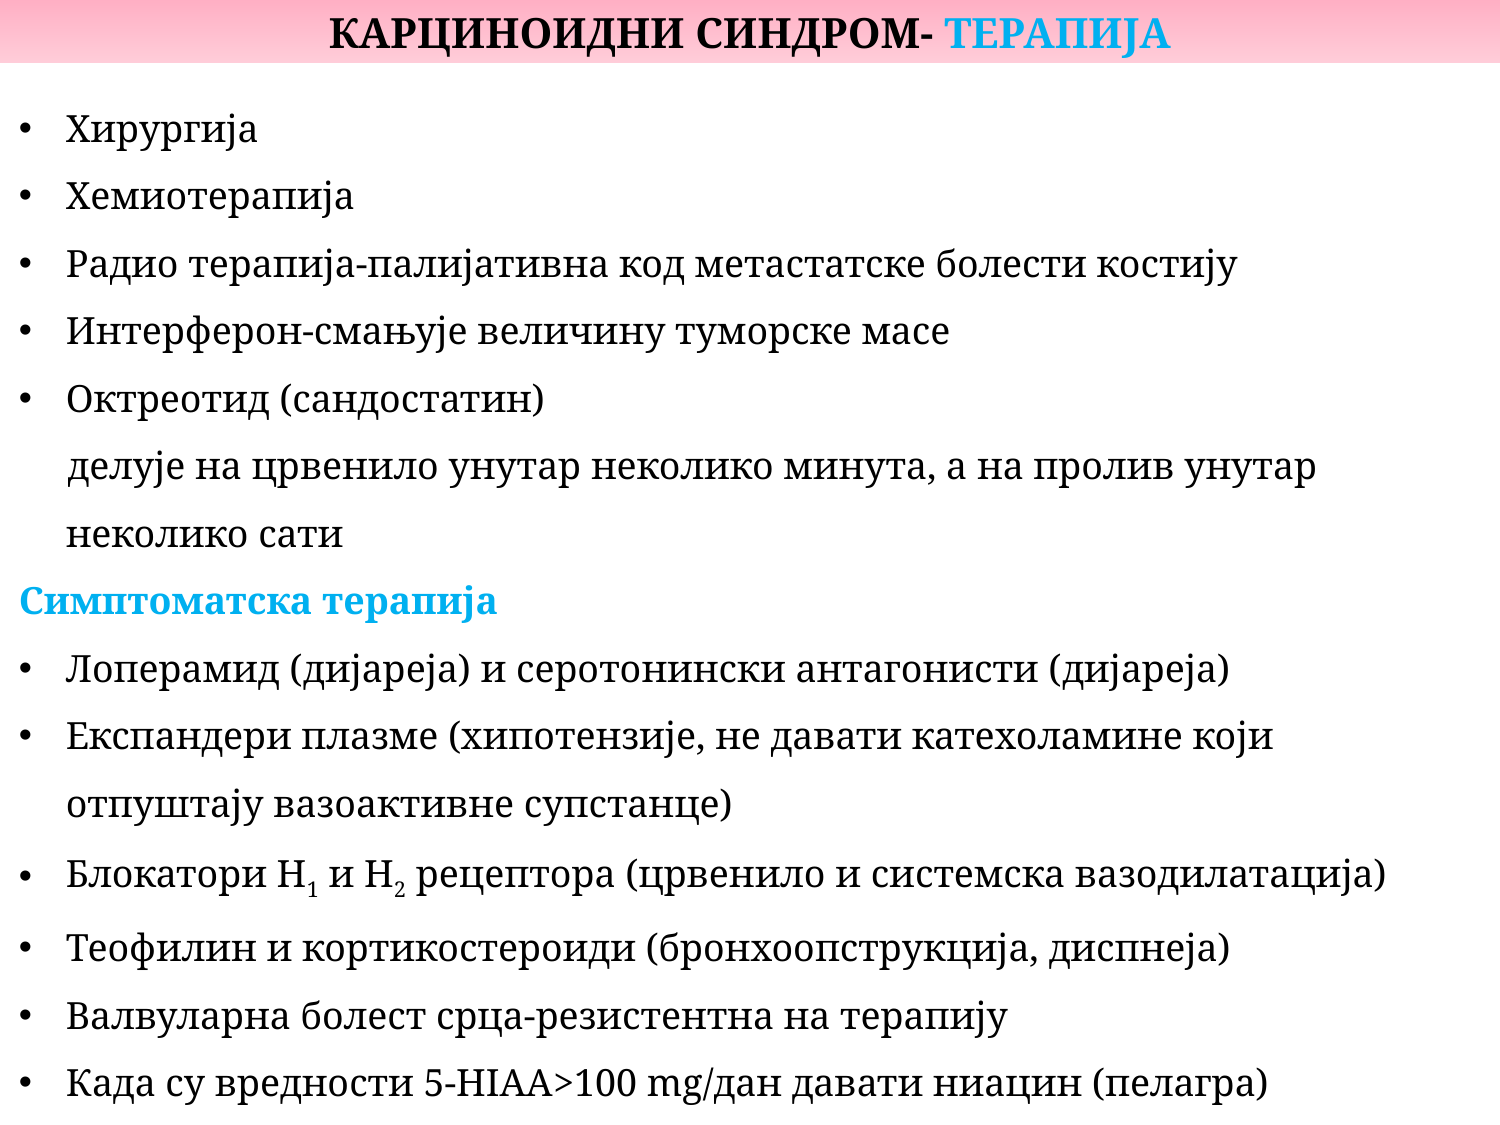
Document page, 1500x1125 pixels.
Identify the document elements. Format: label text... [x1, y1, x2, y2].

text_box Хирургија Хемиотерапија Радио терапија-палијативна код метастатске болести костију Интерферон-смањује величину туморске масе Октреотид (сандостатин) делује на црвенило унутар неколико минута, а на пролив унутар неколико сати Симптоматска терапија Лоперамид (дијареја) и серотонински антагонисти (дијареја) Експандери плазме (хипотензије, не давати катехоламине који отпуштају вазоактивне супстанце) Блокатори H1 и H2 рецептора (црвенило и системска вазодилатација) Теофилин и кортикостероиди (бронхоопструкција, диспнеја) Валвуларна болест срца-резистентна на терапију Када су вредности 5-HIAA>100 mg/дан давати ниацин (пелагра) [4, 75, 1430, 1112]
text_box КАРЦИНОИДНИ СИНДРОМ- ТЕРАПИЈА [0, 0, 1500, 63]
